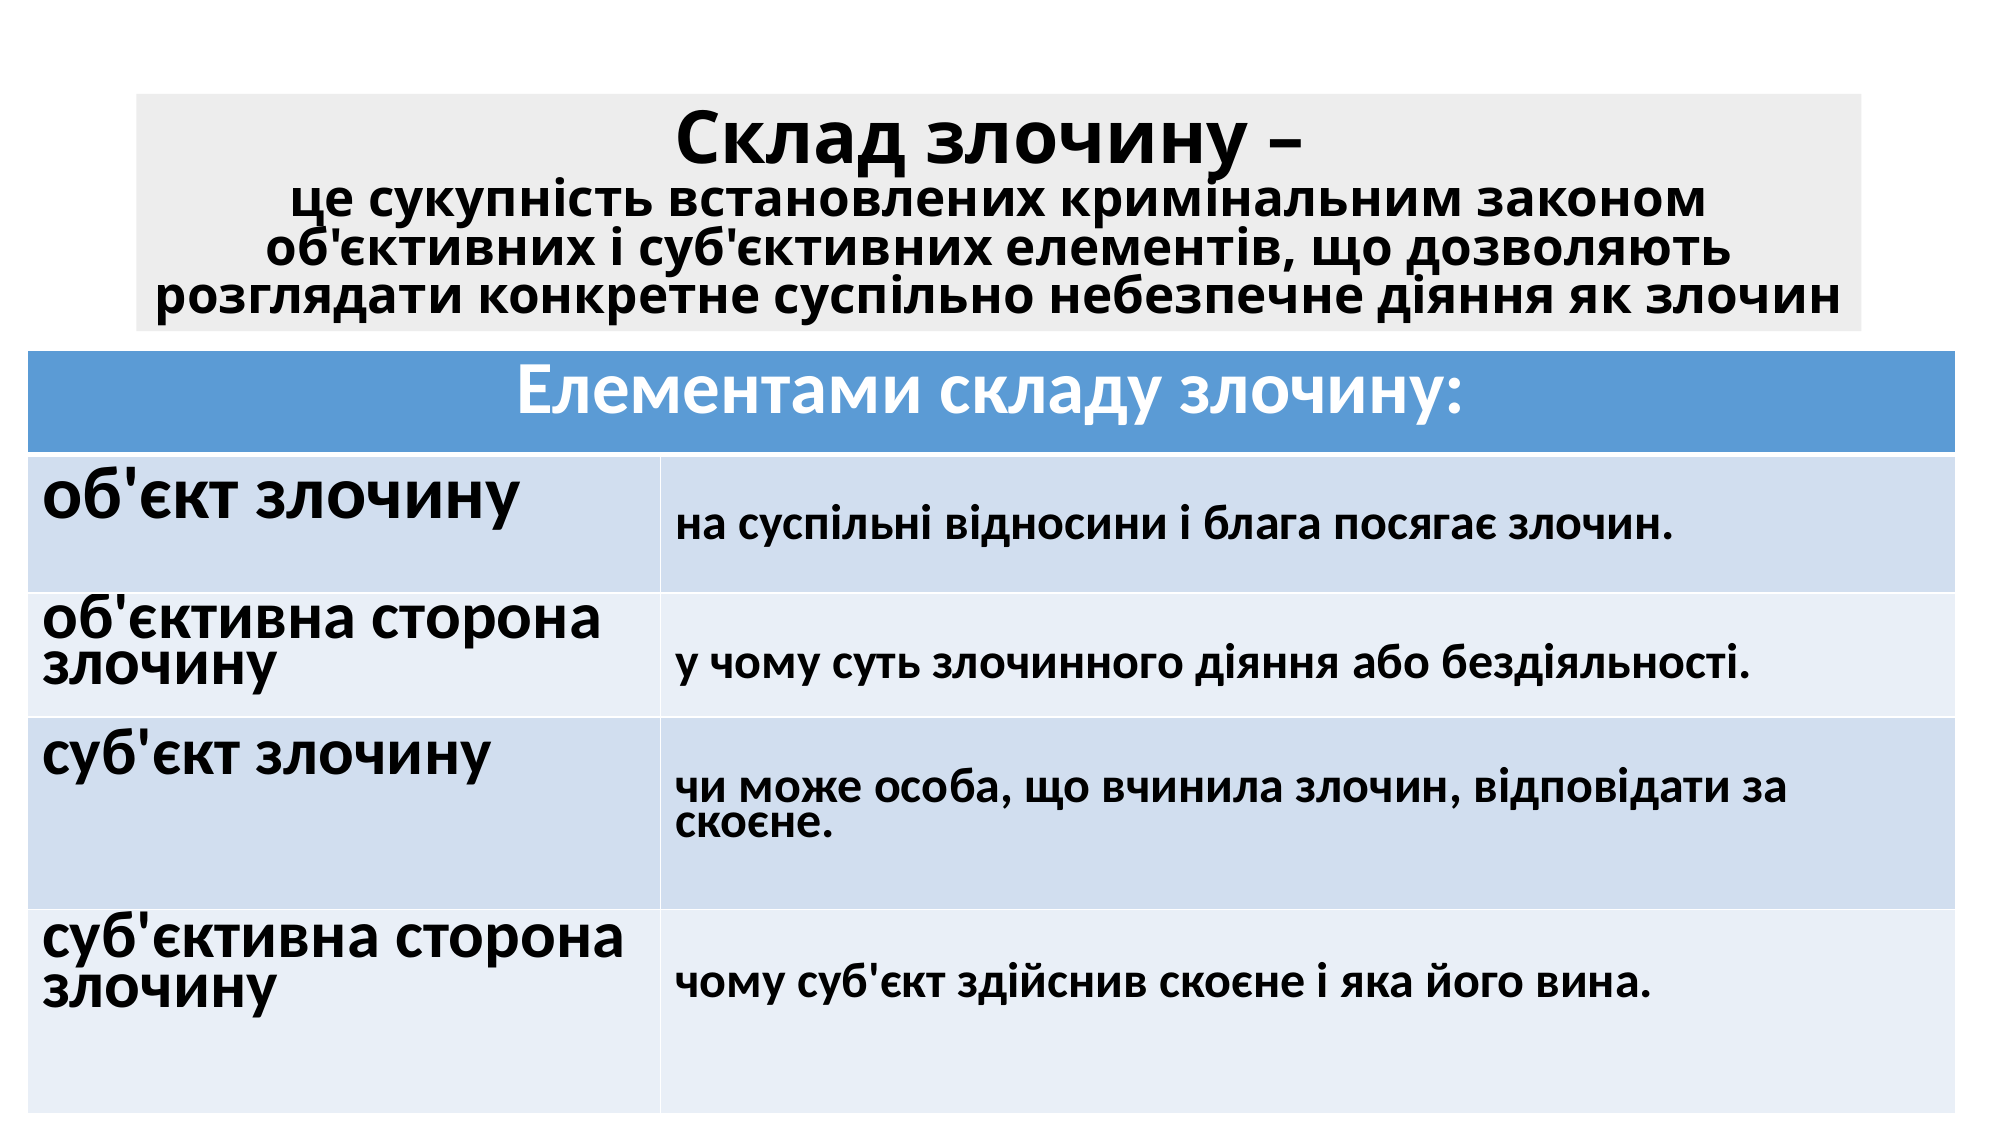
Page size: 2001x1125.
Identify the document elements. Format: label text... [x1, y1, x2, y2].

table_header Елементами складу злочину: [28, 351, 1955, 452]
table_cell суб'єкт злочину [28, 718, 660, 909]
table_cell об'єкт злочину [28, 457, 660, 592]
table_cell на суспільні відносини і блага посягає злочин. [661, 457, 1955, 592]
table_cell чи може особа, що вчинила злочин, відповідати за скоєне. [661, 718, 1955, 909]
table_cell у чому суть злочинного діяння або бездіяльності. [661, 594, 1955, 716]
title Склад злочину – це сукупність встановлених кримінальним законом об'єктивних і суб'єктивних елементів, що дозволяють розглядати конкретне суспільно небезпечне діяння як злочин [136, 93, 1862, 332]
table_cell суб'єктивна сторона злочину [28, 910, 660, 1113]
table_cell чому суб'єкт здійснив скоєне і яка його вина. [661, 910, 1955, 1113]
table_cell об'єктивна сторона злочину [28, 594, 660, 716]
